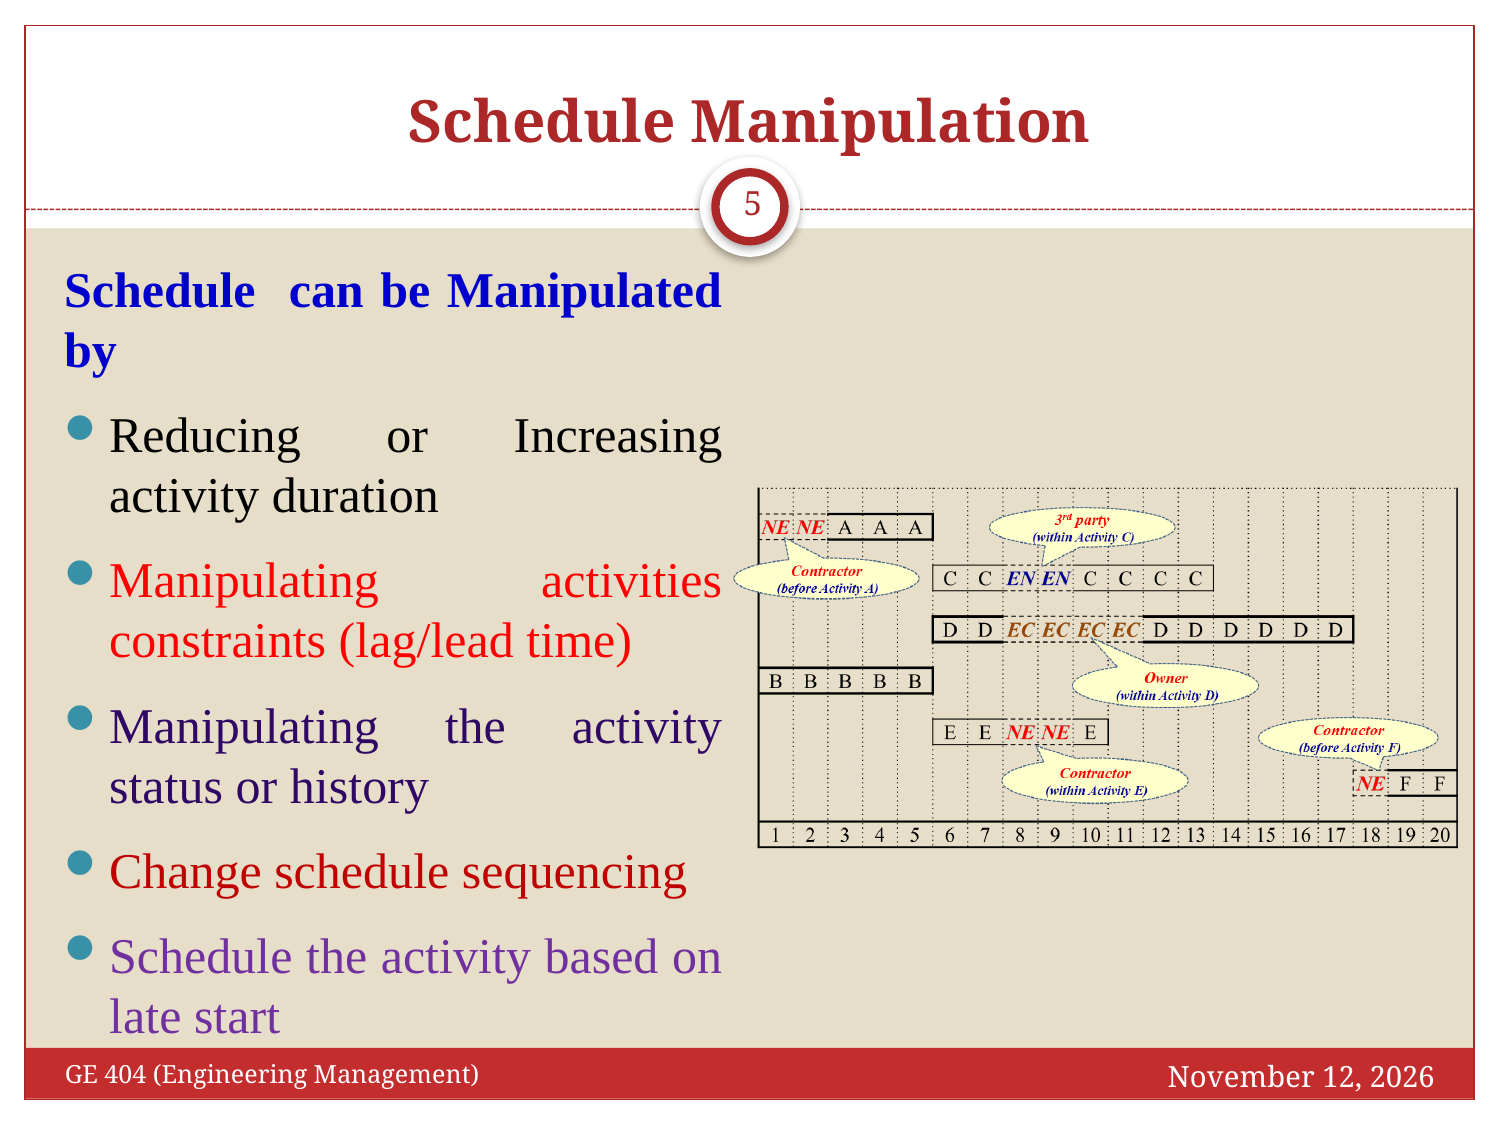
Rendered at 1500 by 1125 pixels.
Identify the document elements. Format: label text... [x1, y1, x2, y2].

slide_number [950, 1050, 1450, 1111]
title Schedule Manipulation [49, 37, 1450, 162]
footer GE 404 (Engineering Management) [50, 1051, 638, 1112]
list Schedule can be Manipulated by Reducing or Increasing activity duration Manipulating activities constraints (lag/lead time) Manipulating the activity status or history Change schedule sequencing Schedule the activity based on late start [49, 250, 738, 1051]
slide_number 5 [715, 168, 791, 241]
picture [733, 487, 1459, 859]
